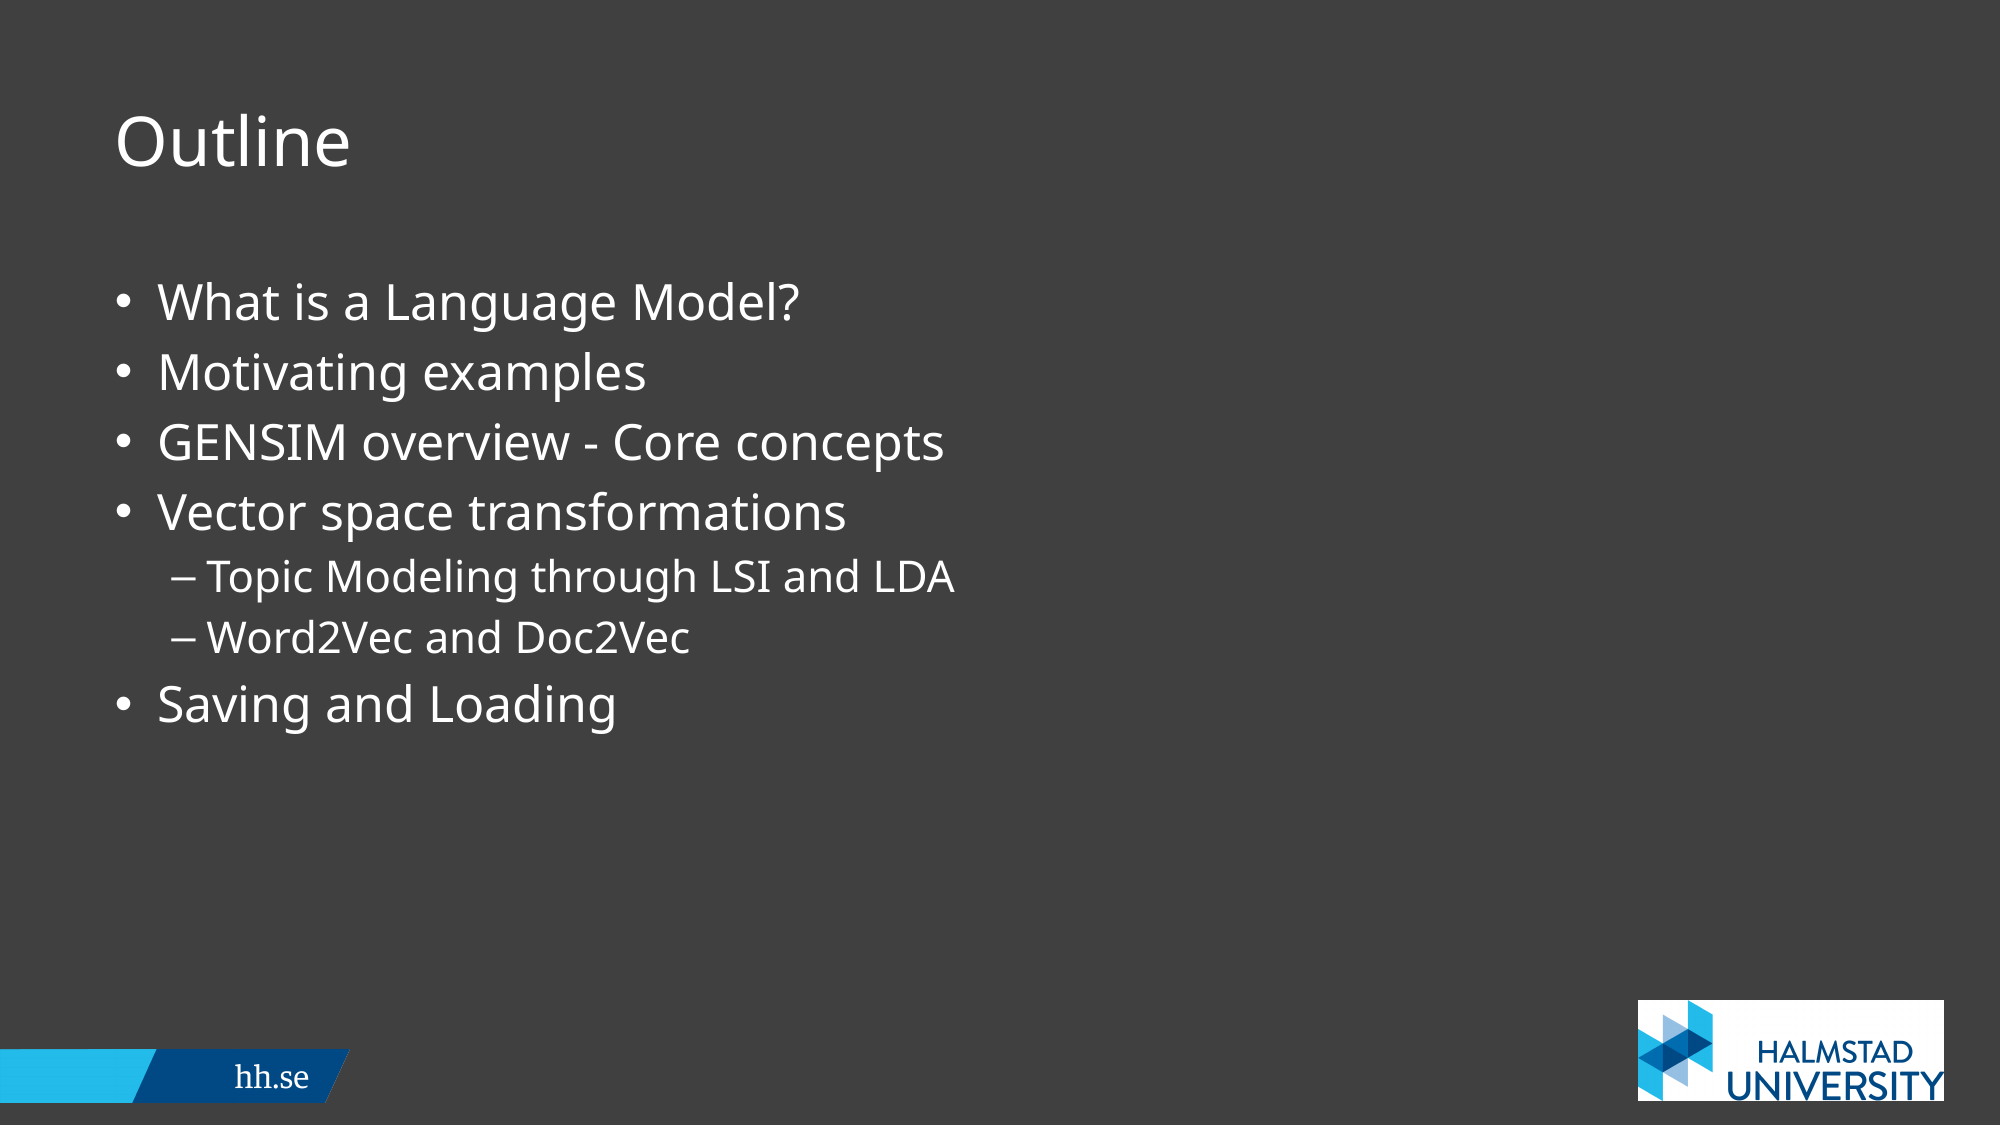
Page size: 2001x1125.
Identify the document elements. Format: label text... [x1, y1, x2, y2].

title Outline [99, 44, 1931, 233]
picture [1638, 1000, 1944, 1101]
list What is a Language Model? Motivating examples GENSIM overview - Core concepts Vector space transformations Topic Modeling through LSI and LDA Word2Vec and Doc2Vec Saving and Loading [99, 262, 1931, 1006]
picture [0, 1049, 350, 1103]
